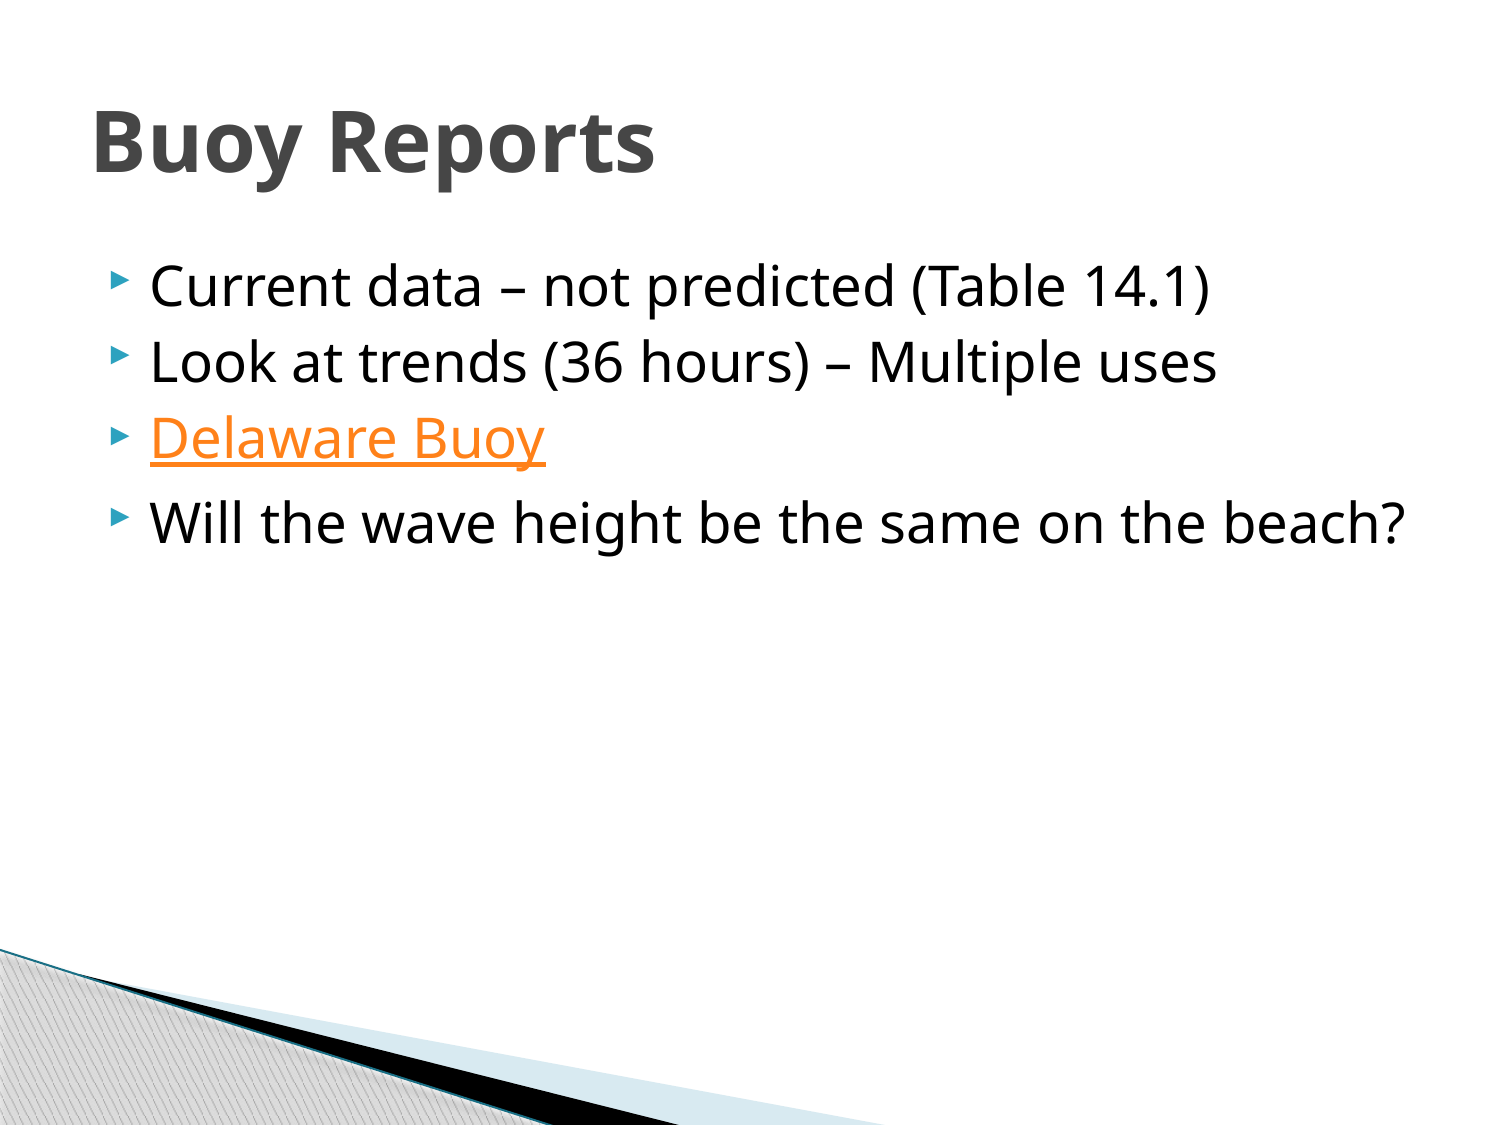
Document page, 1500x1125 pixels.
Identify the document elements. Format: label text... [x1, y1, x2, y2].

title Buoy Reports [75, 45, 1425, 233]
list Current data – not predicted (Table 14.1) Look at trends (36 hours) – Multiple uses Delaware Buoy Will the wave height be the same on the beach? [75, 243, 1425, 986]
